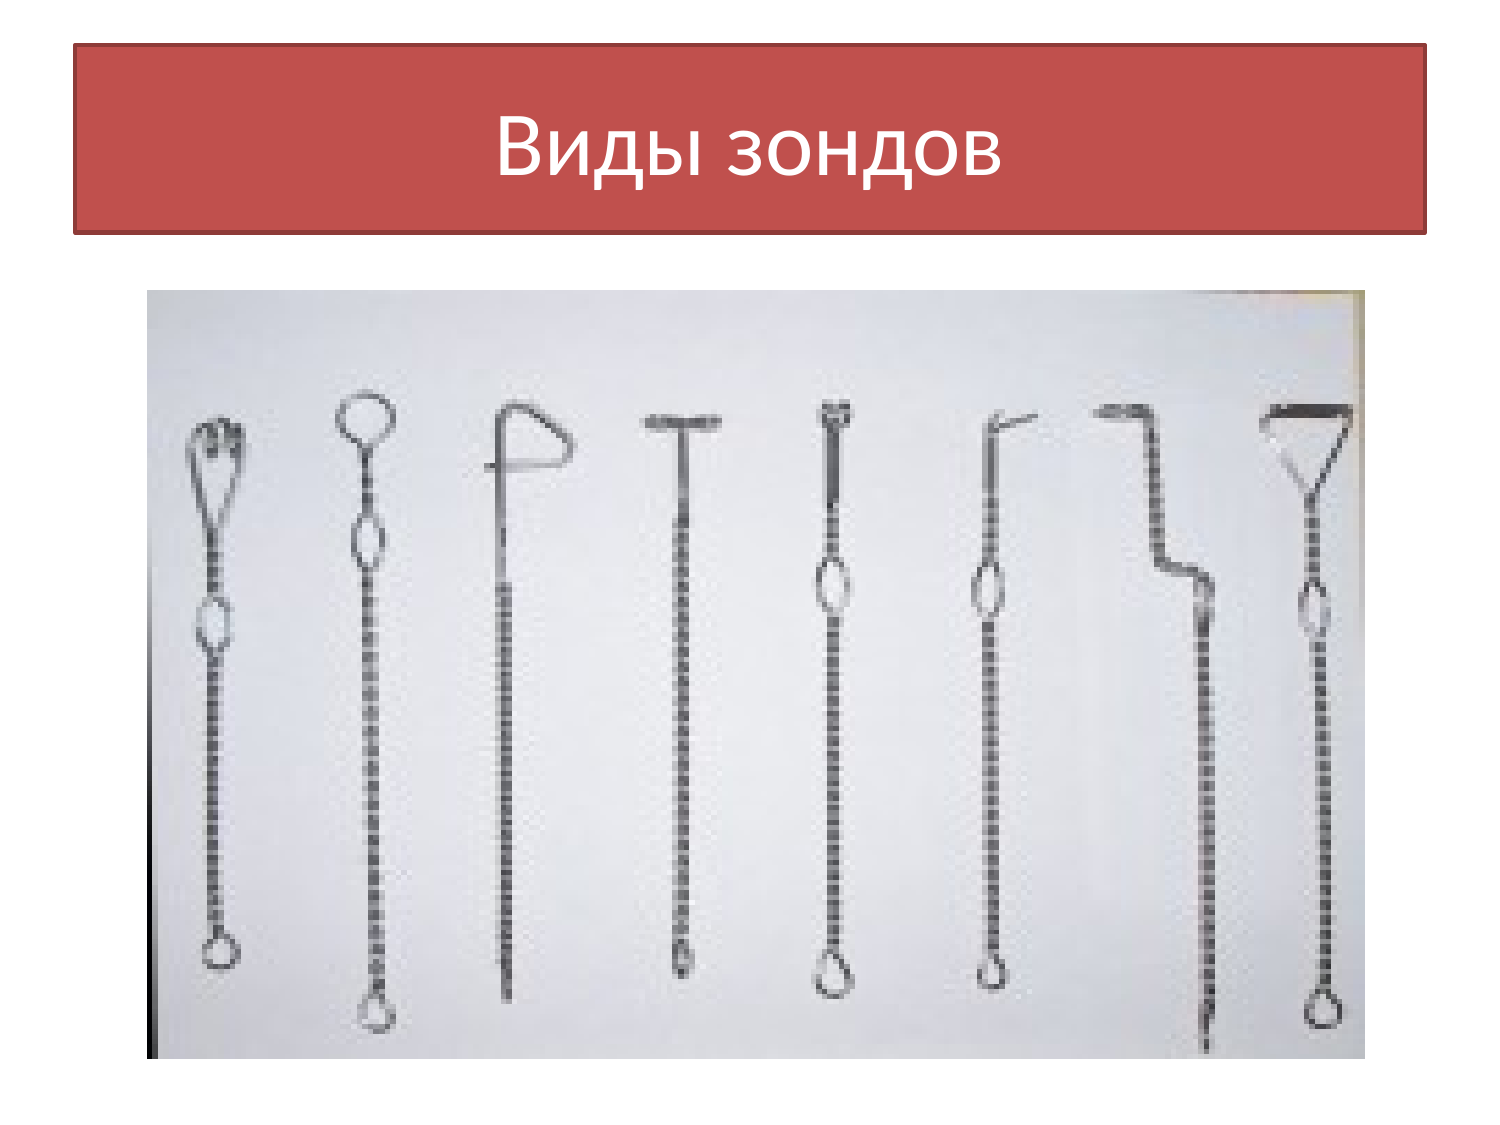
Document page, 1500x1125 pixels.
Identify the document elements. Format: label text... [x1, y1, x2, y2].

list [147, 290, 1365, 1059]
title Виды зондов [73, 43, 1427, 235]
